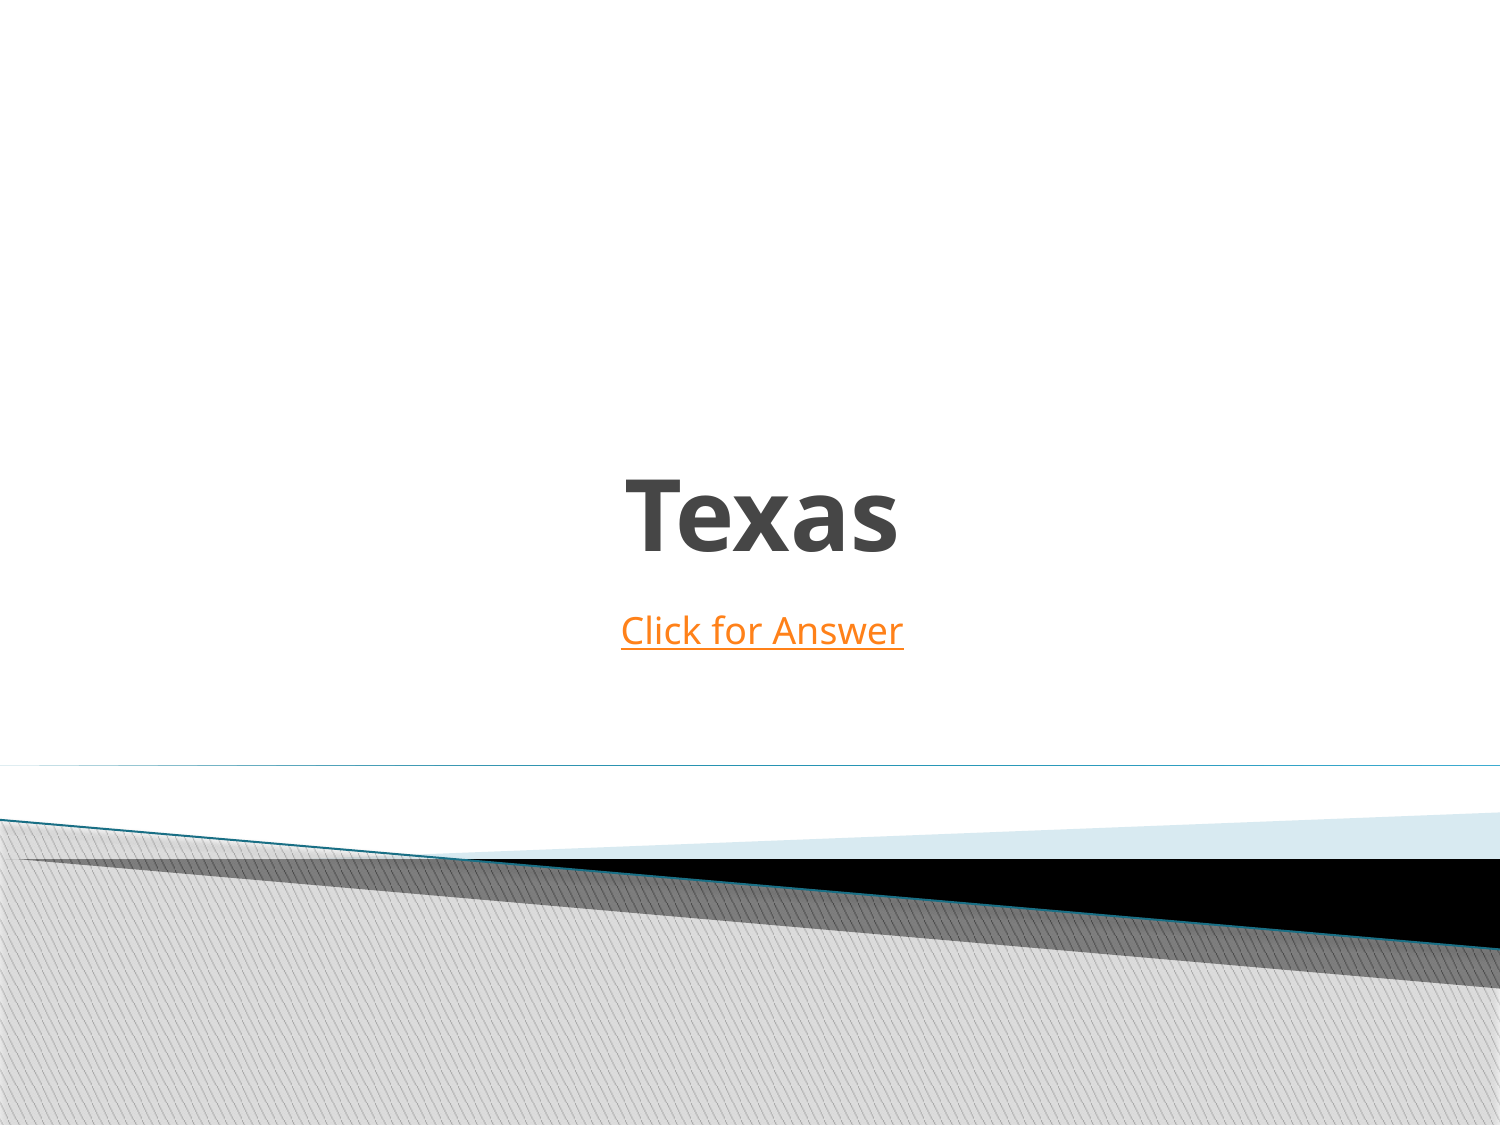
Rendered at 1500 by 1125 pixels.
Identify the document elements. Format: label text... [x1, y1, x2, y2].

title Texas [125, 337, 1400, 579]
picture [5, 859, 1500, 989]
text_box Click for Answer [587, 599, 938, 666]
